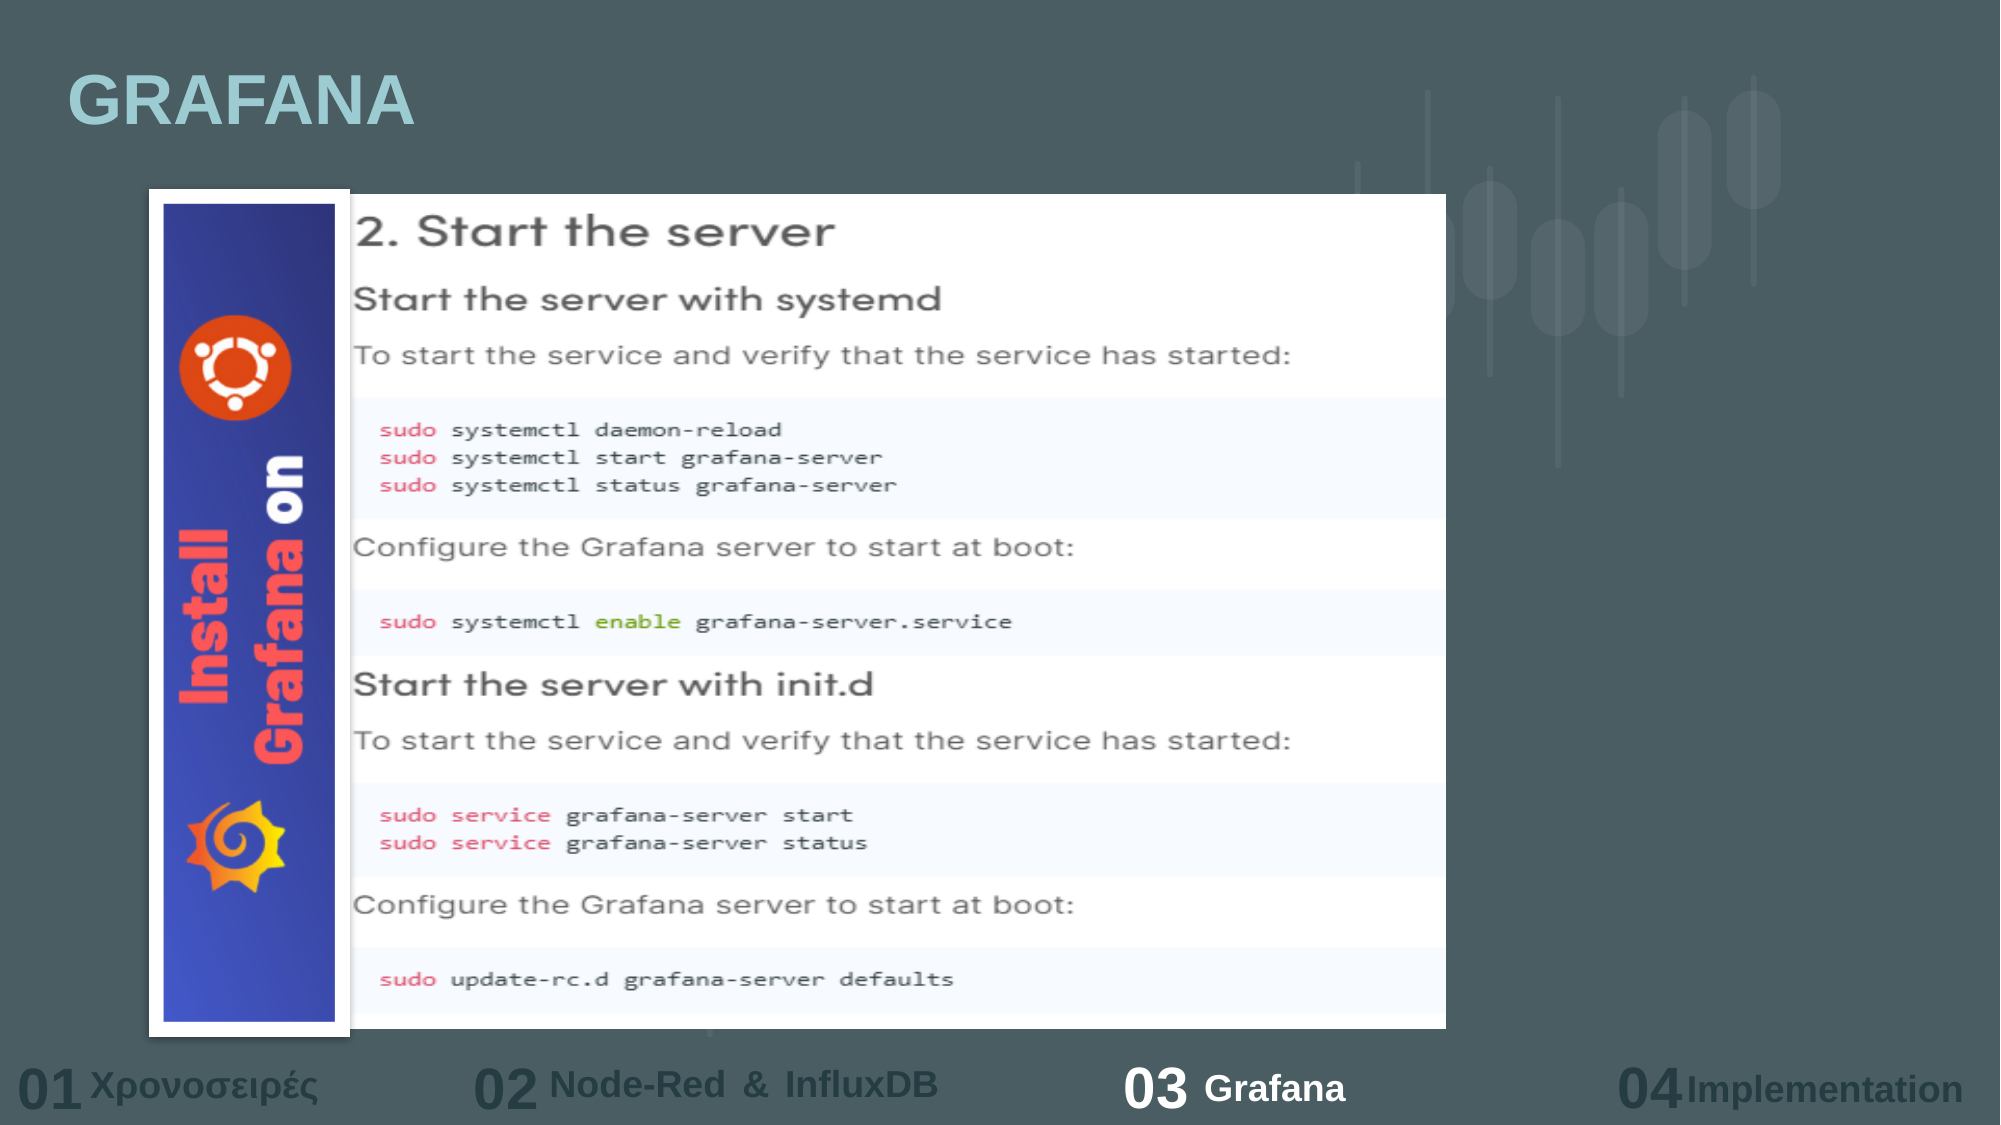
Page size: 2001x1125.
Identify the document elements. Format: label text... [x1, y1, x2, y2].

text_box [0, 1033, 1988, 1125]
picture [0, 194, 1446, 1029]
text_box GRAFANA [53, 55, 1952, 175]
